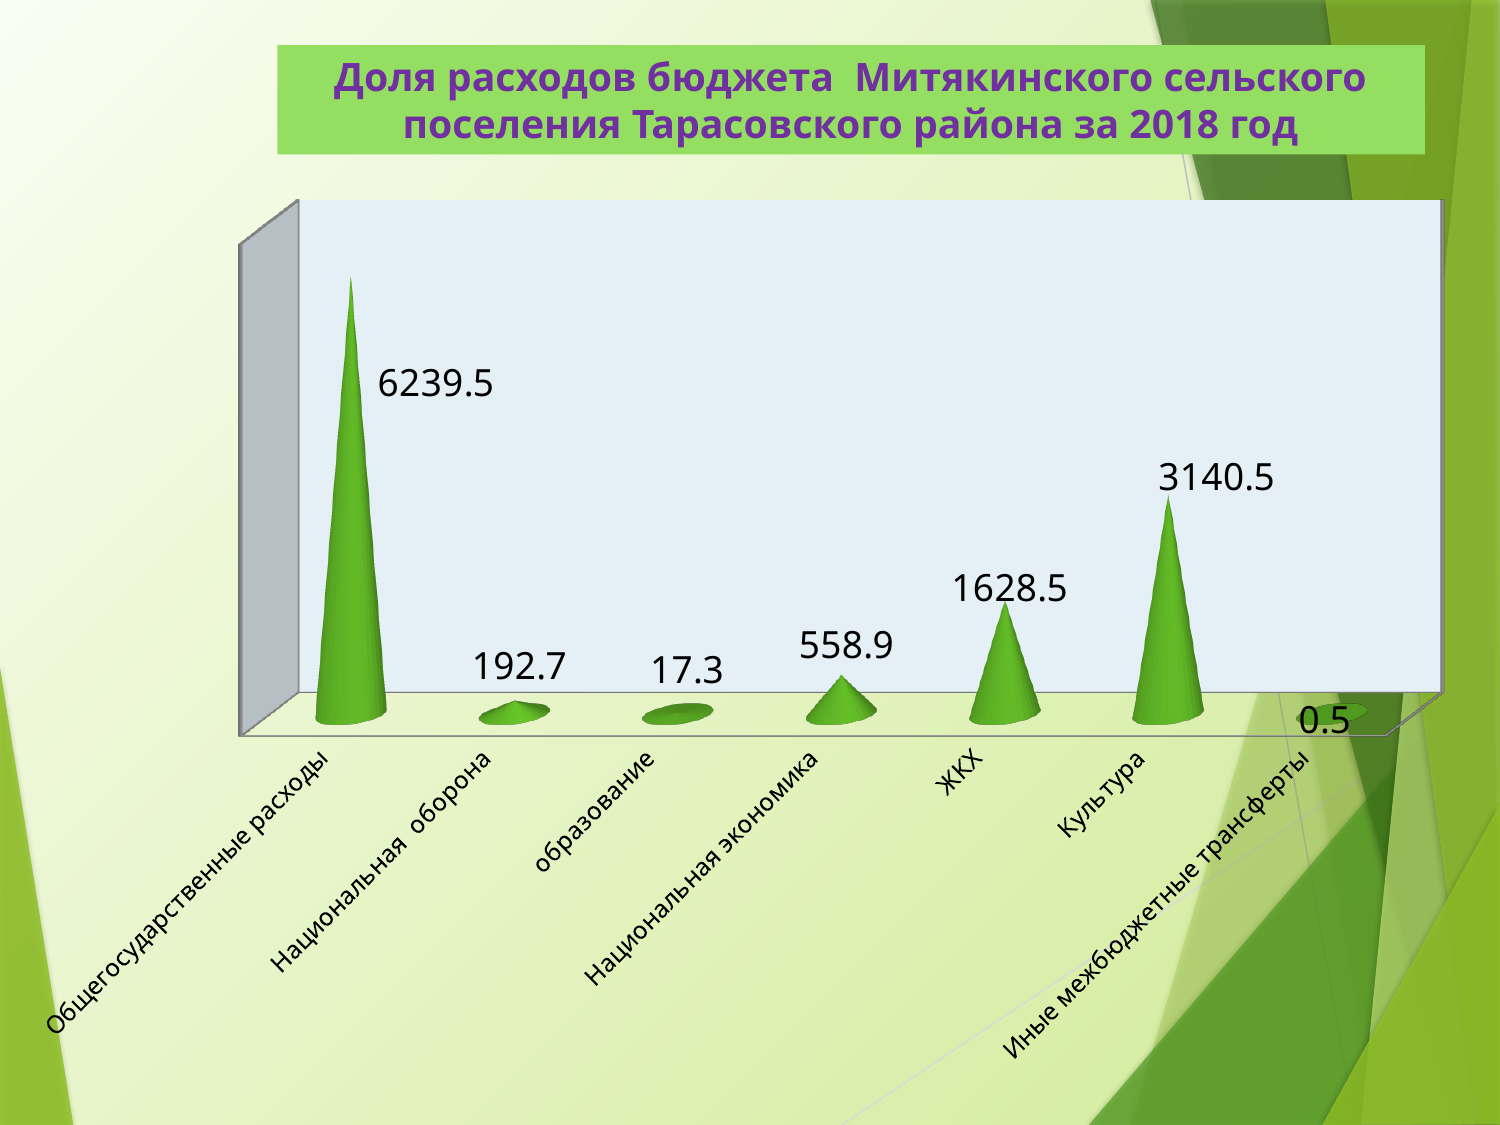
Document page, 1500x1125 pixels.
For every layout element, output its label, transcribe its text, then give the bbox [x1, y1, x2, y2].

title Доля расходов бюджета Митякинского сельского поселения Тарасовского района за 2018 год [277, 45, 1425, 155]
chart [36, 174, 1472, 1125]
